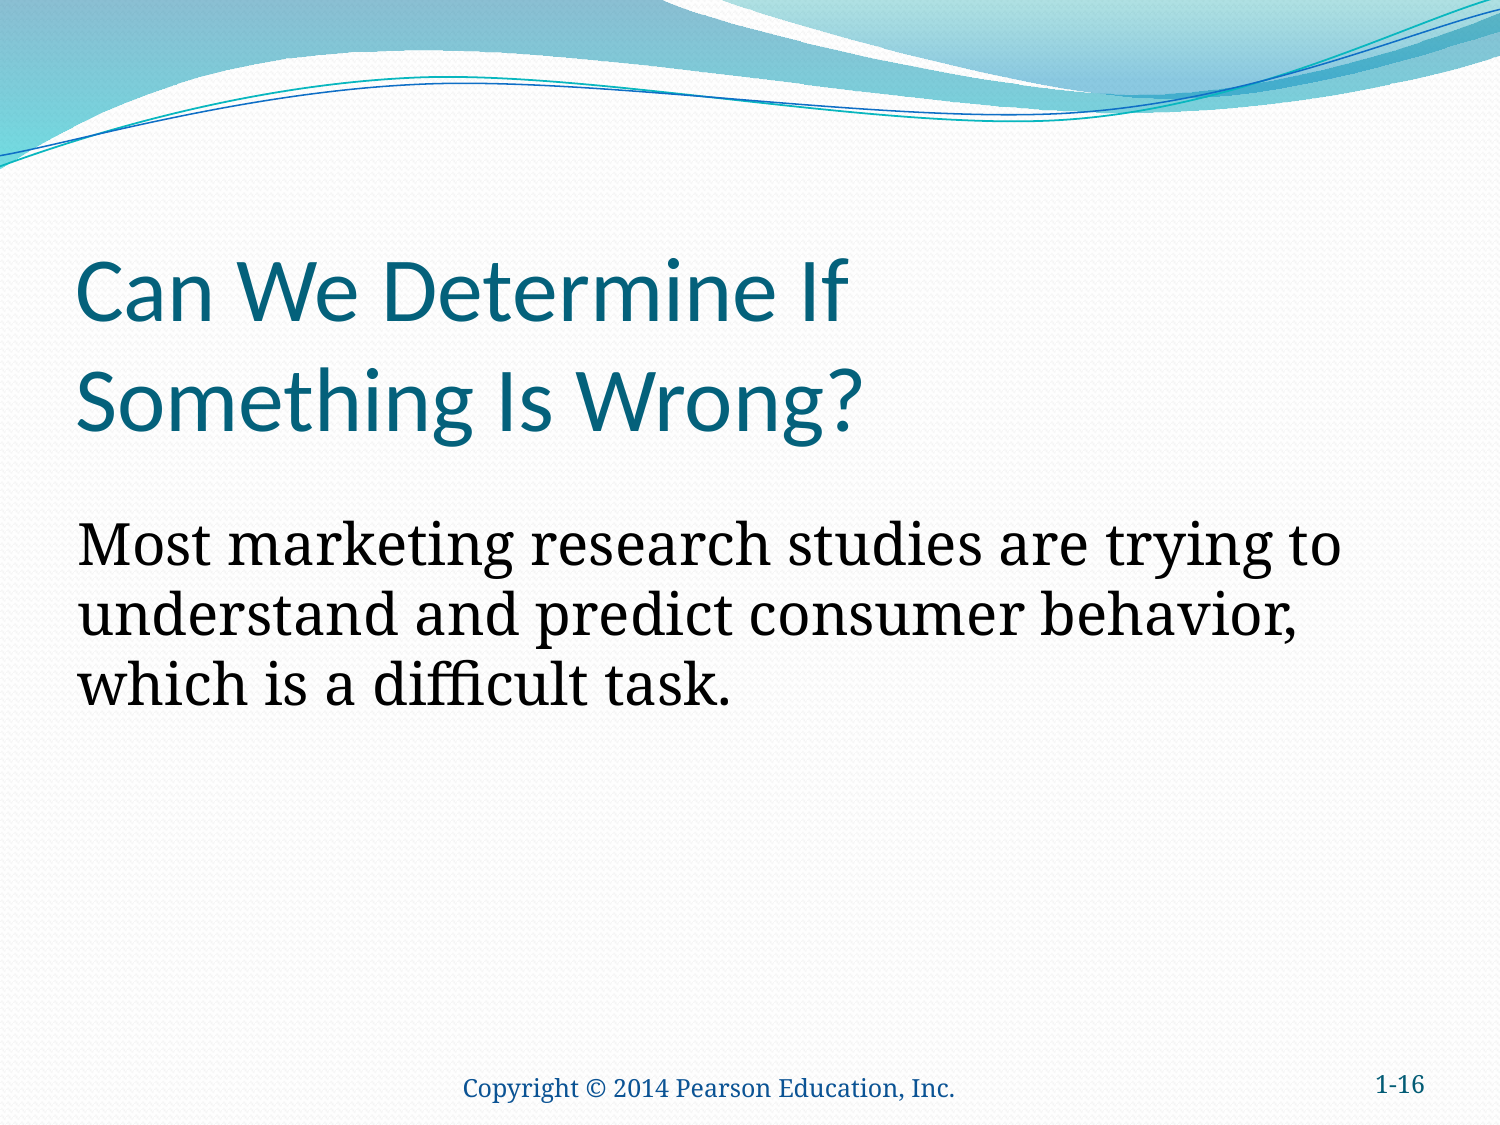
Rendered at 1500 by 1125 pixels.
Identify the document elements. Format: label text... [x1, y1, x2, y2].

title Can We Determine If Something Is Wrong? [74, 262, 1426, 451]
slide_number 1-16 [1299, 1042, 1425, 1103]
list Most marketing research studies are trying to understand and predict consumer behavior, which is a difficult task. [62, 499, 1413, 988]
footer Copyright © 2014 Pearson Education, Inc. [437, 1042, 988, 1103]
